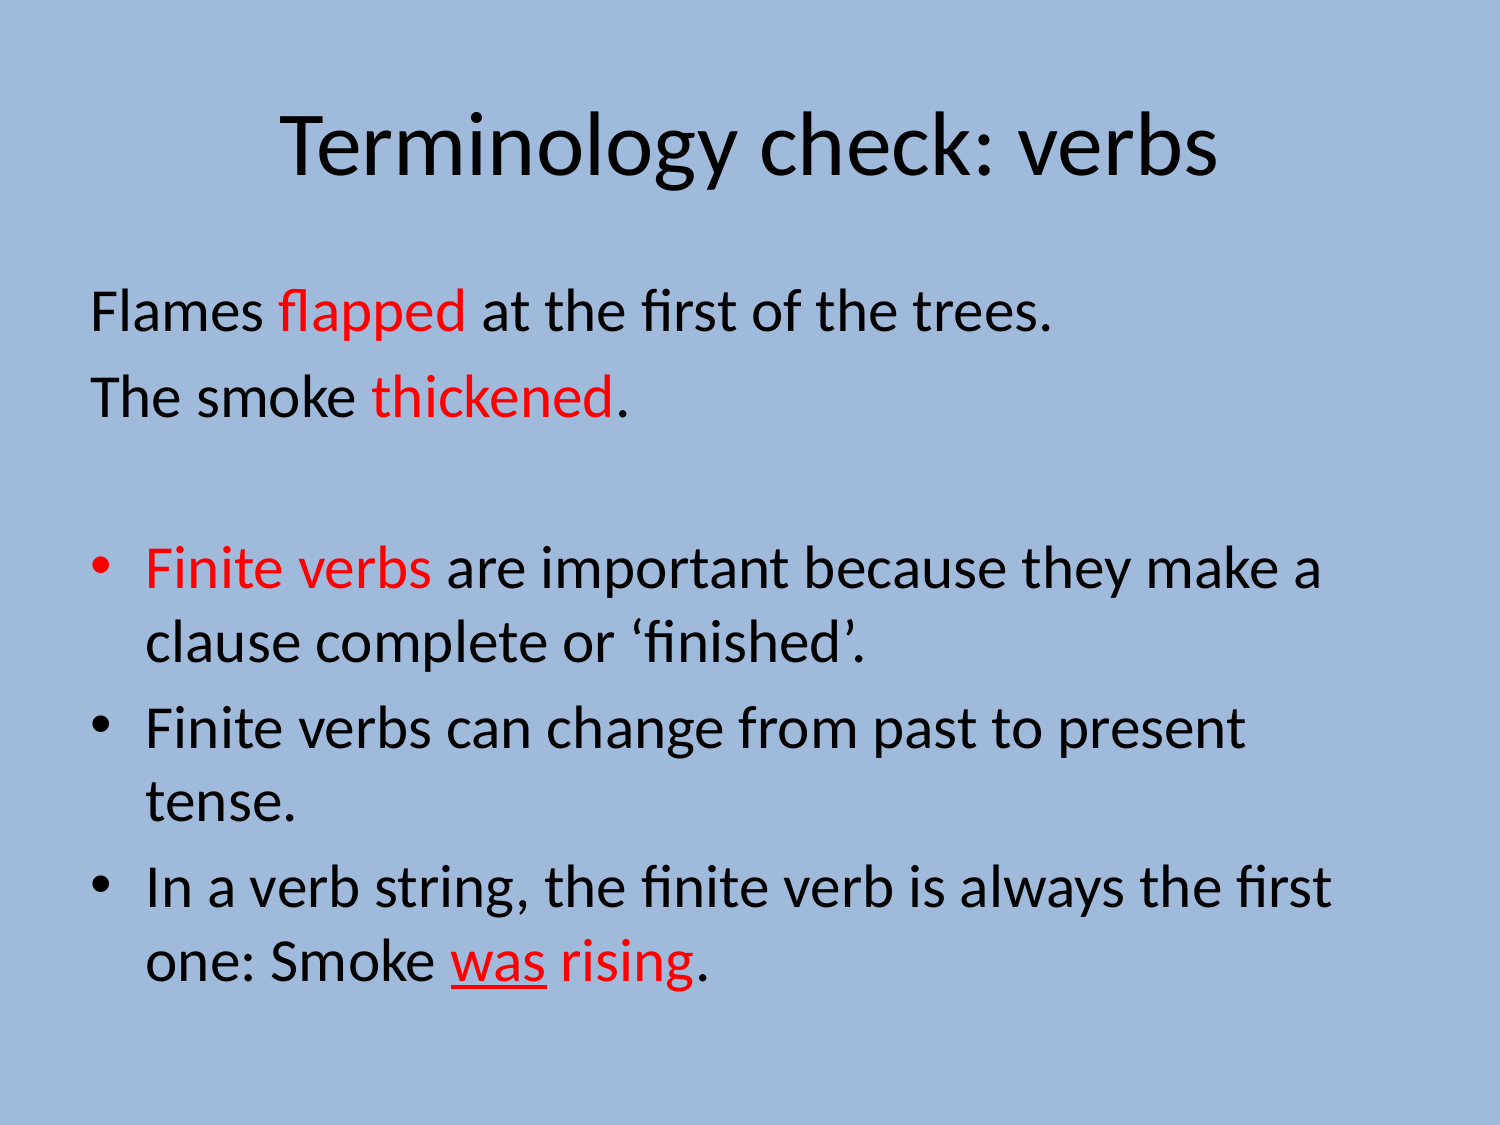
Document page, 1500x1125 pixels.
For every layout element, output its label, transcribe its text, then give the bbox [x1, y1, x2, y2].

title Terminology check: verbs [75, 45, 1425, 233]
list Flames flapped at the first of the trees. The smoke thickened. Finite verbs are important because they make a clause complete or ‘finished’. Finite verbs can change from past to present tense. In a verb string, the finite verb is always the first one: Smoke was rising. [75, 262, 1425, 1005]
